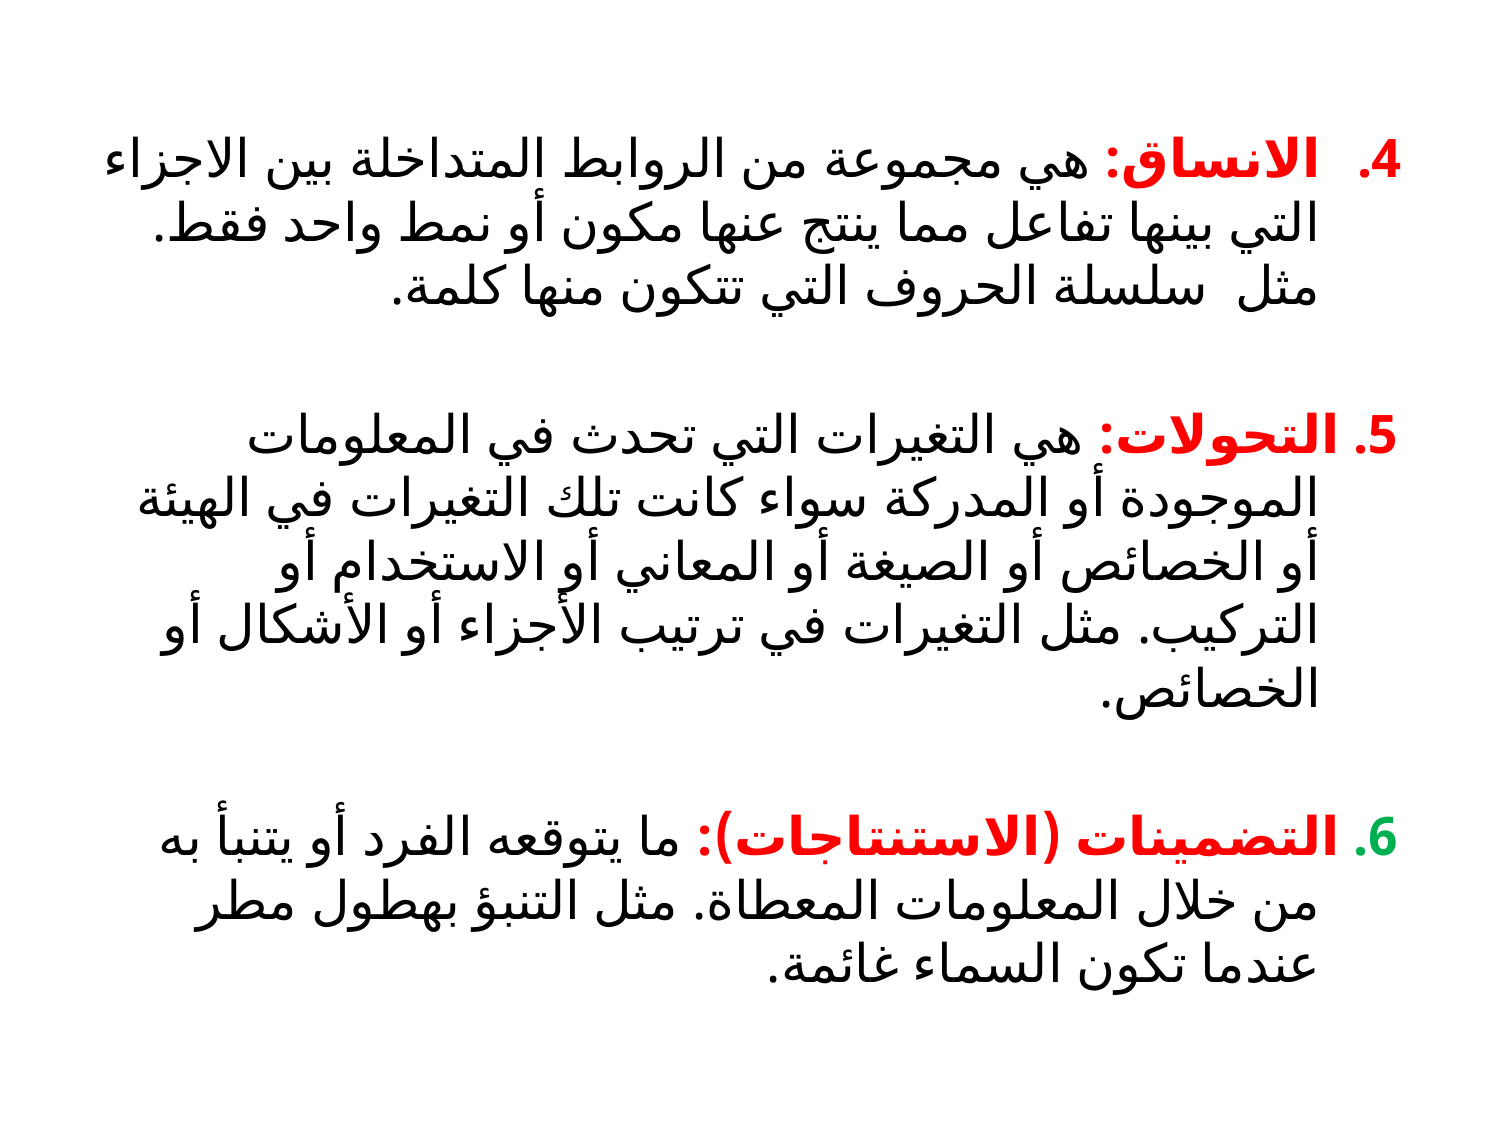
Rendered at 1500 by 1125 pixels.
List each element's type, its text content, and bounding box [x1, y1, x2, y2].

list الانساق: هي مجموعة من الروابط المتداخلة بين الاجزاء التي بينها تفاعل مما ينتج عنها مكون أو نمط واحد فقط. مثل سلسلة الحروف التي تتكون منها كلمة. 5. التحولات: هي التغيرات التي تحدث في المعلومات الموجودة أو المدركة سواء كانت تلك التغيرات في الهيئة أو الخصائص أو الصيغة أو المعاني أو الاستخدام أو التركيب. مثل التغيرات في ترتيب الأجزاء أو الأشكال أو الخصائص. 6. التضمينات (الاستنتاجات): ما يتوقعه الفرد أو يتنبأ به من خلال المعلومات المعطاة. مثل التنبؤ بهطول مطر عندما تكون السماء غائمة. [75, 117, 1425, 1005]
